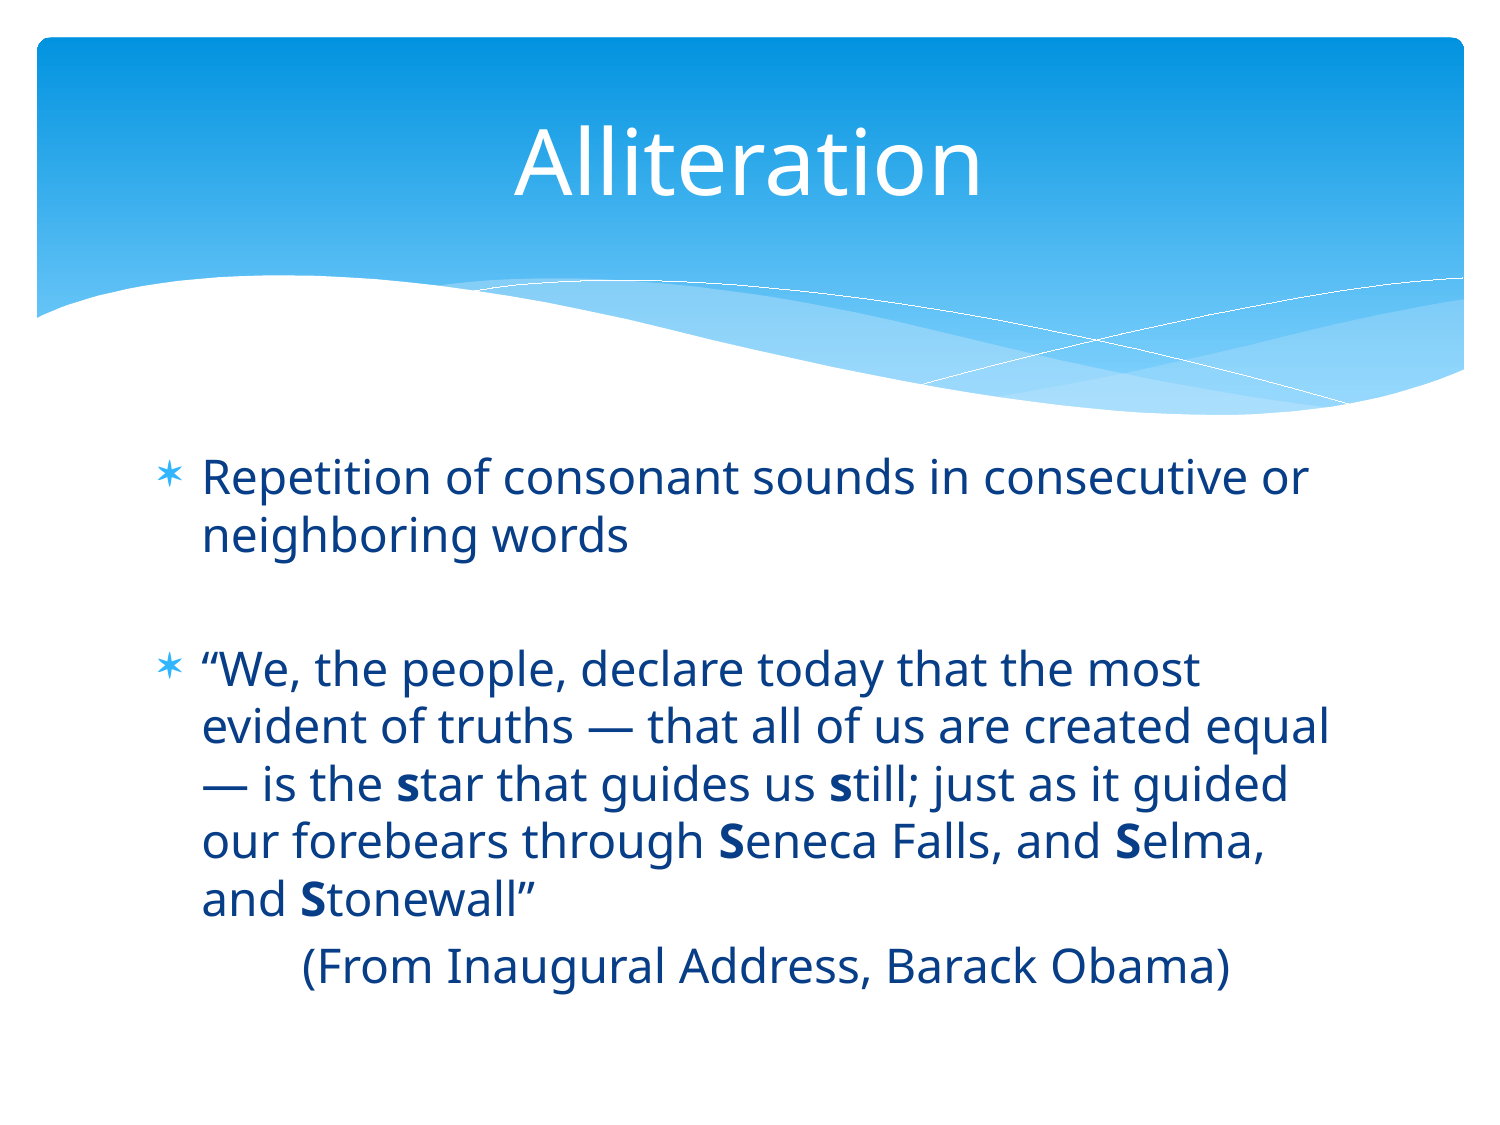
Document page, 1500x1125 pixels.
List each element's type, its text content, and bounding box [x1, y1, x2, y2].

title Alliteration [75, 55, 1425, 261]
list Repetition of consonant sounds in consecutive or neighboring words “We, the people, declare today that the most evident of truths — that all of us are created equal — is the star that guides us still; just as it guided our forebears through Seneca Falls, and Selma, and Stonewall” (From Inaugural Address, Barack Obama) [143, 438, 1359, 1005]
